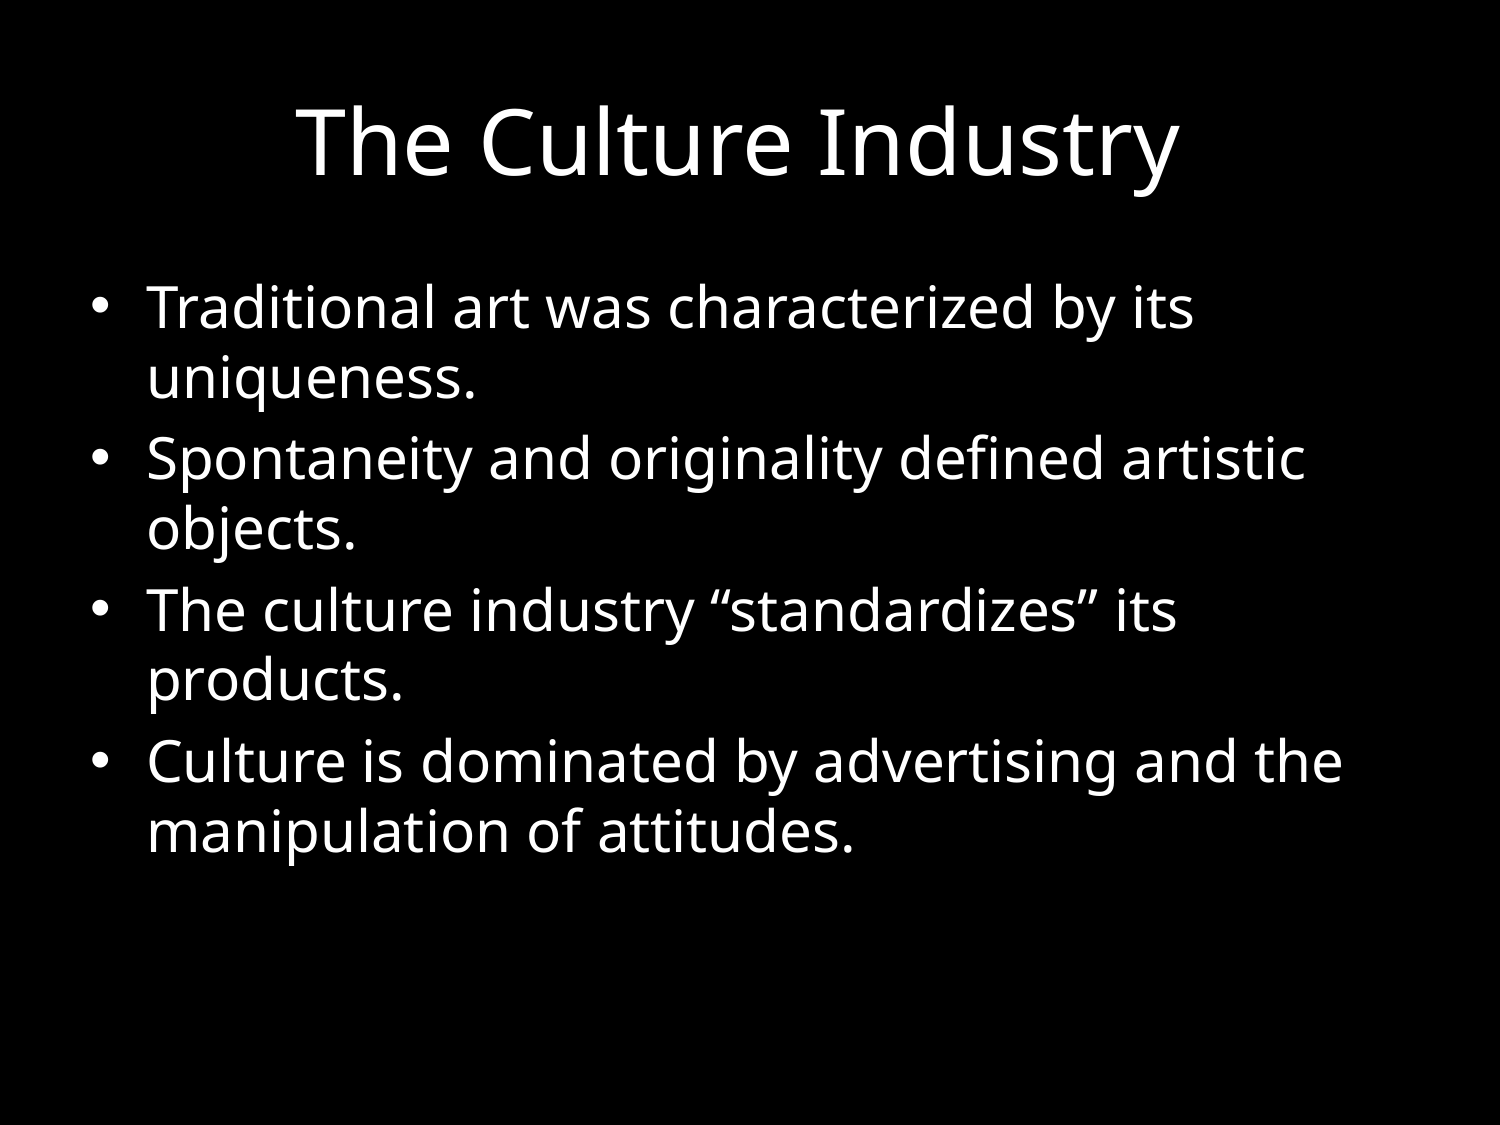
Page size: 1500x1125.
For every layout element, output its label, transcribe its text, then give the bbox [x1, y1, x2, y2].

list Traditional art was characterized by its uniqueness. Spontaneity and originality defined artistic objects. The culture industry “standardizes” its products. Culture is dominated by advertising and the manipulation of attitudes. [75, 262, 1425, 1005]
title The Culture Industry [75, 45, 1425, 233]
